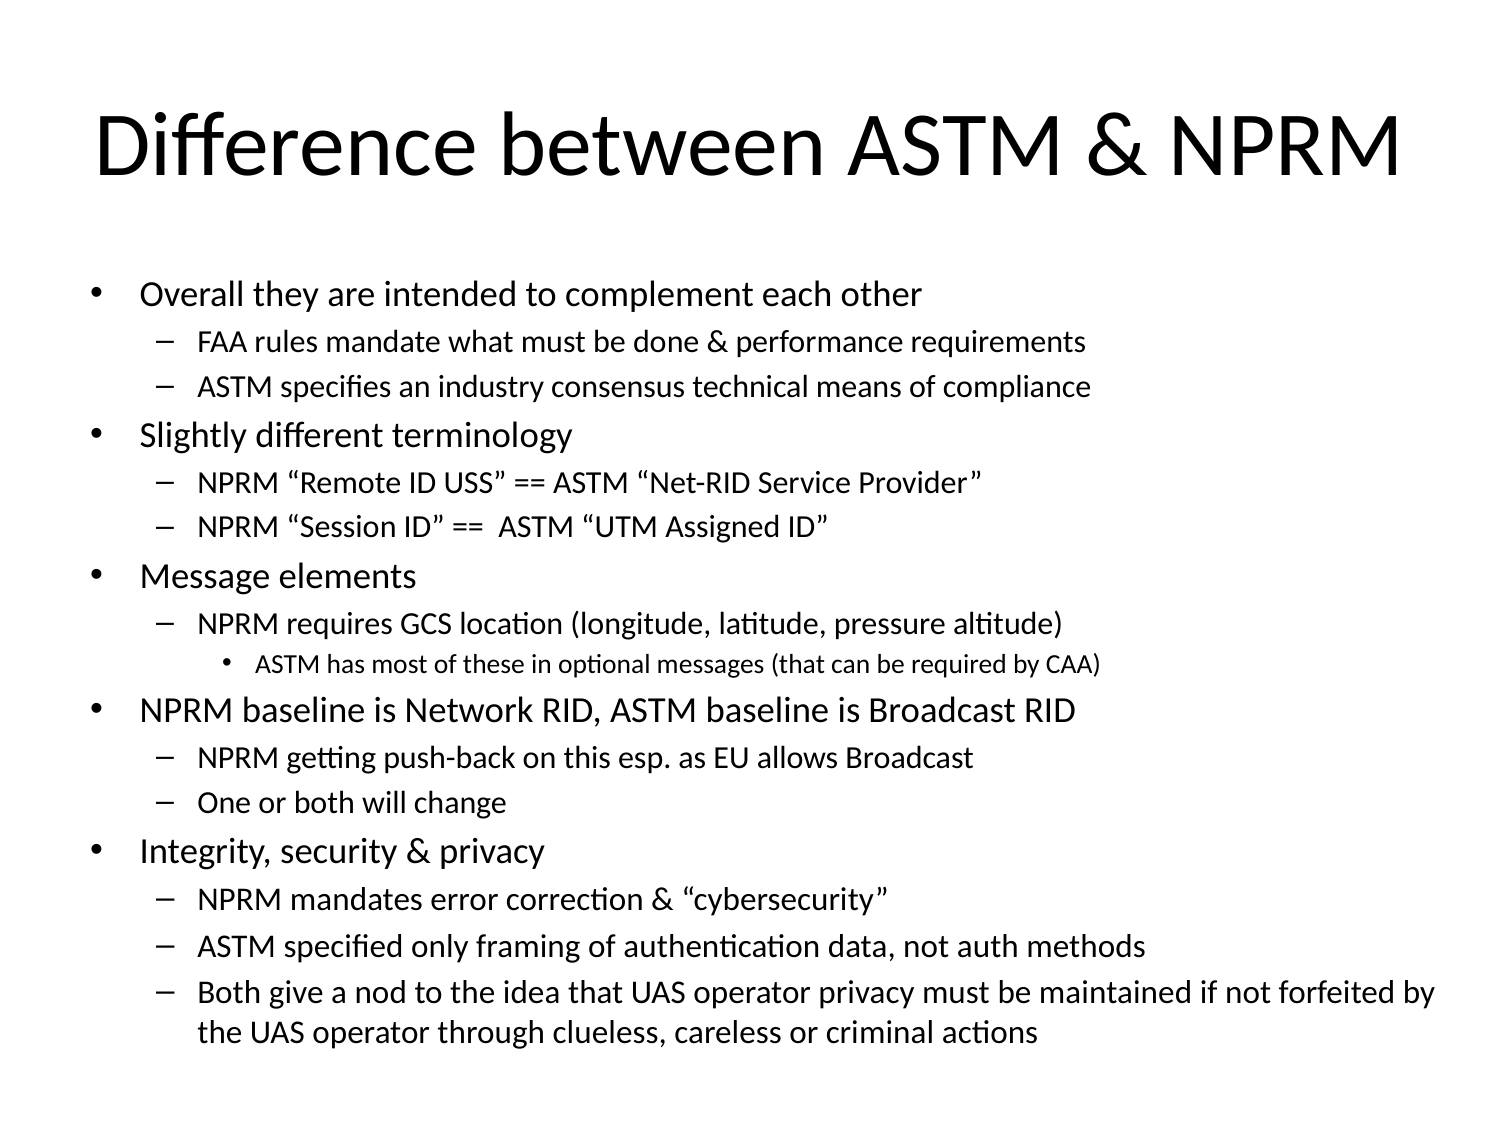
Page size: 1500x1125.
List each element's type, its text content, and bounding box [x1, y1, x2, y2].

title Difference between ASTM & NPRM [75, 45, 1425, 233]
list Overall they are intended to complement each other FAA rules mandate what must be done & performance requirements ASTM specifies an industry consensus technical means of compliance Slightly different terminology NPRM “Remote ID USS” == ASTM “Net-RID Service Provider” NPRM “Session ID” == ASTM “UTM Assigned ID” Message elements NPRM requires GCS location (longitude, latitude, pressure altitude) ASTM has most of these in optional messages (that can be required by CAA) NPRM baseline is Network RID, ASTM baseline is Broadcast RID NPRM getting push-back on this esp. as EU allows Broadcast One or both will change Integrity, security & privacy NPRM mandates error correction & “cybersecurity” ASTM specified only framing of authentication data, not auth methods Both give a nod to the idea that UAS operator privacy must be maintained if not forfeited by the UAS operator through clueless, careless or criminal actions [75, 262, 1463, 1063]
